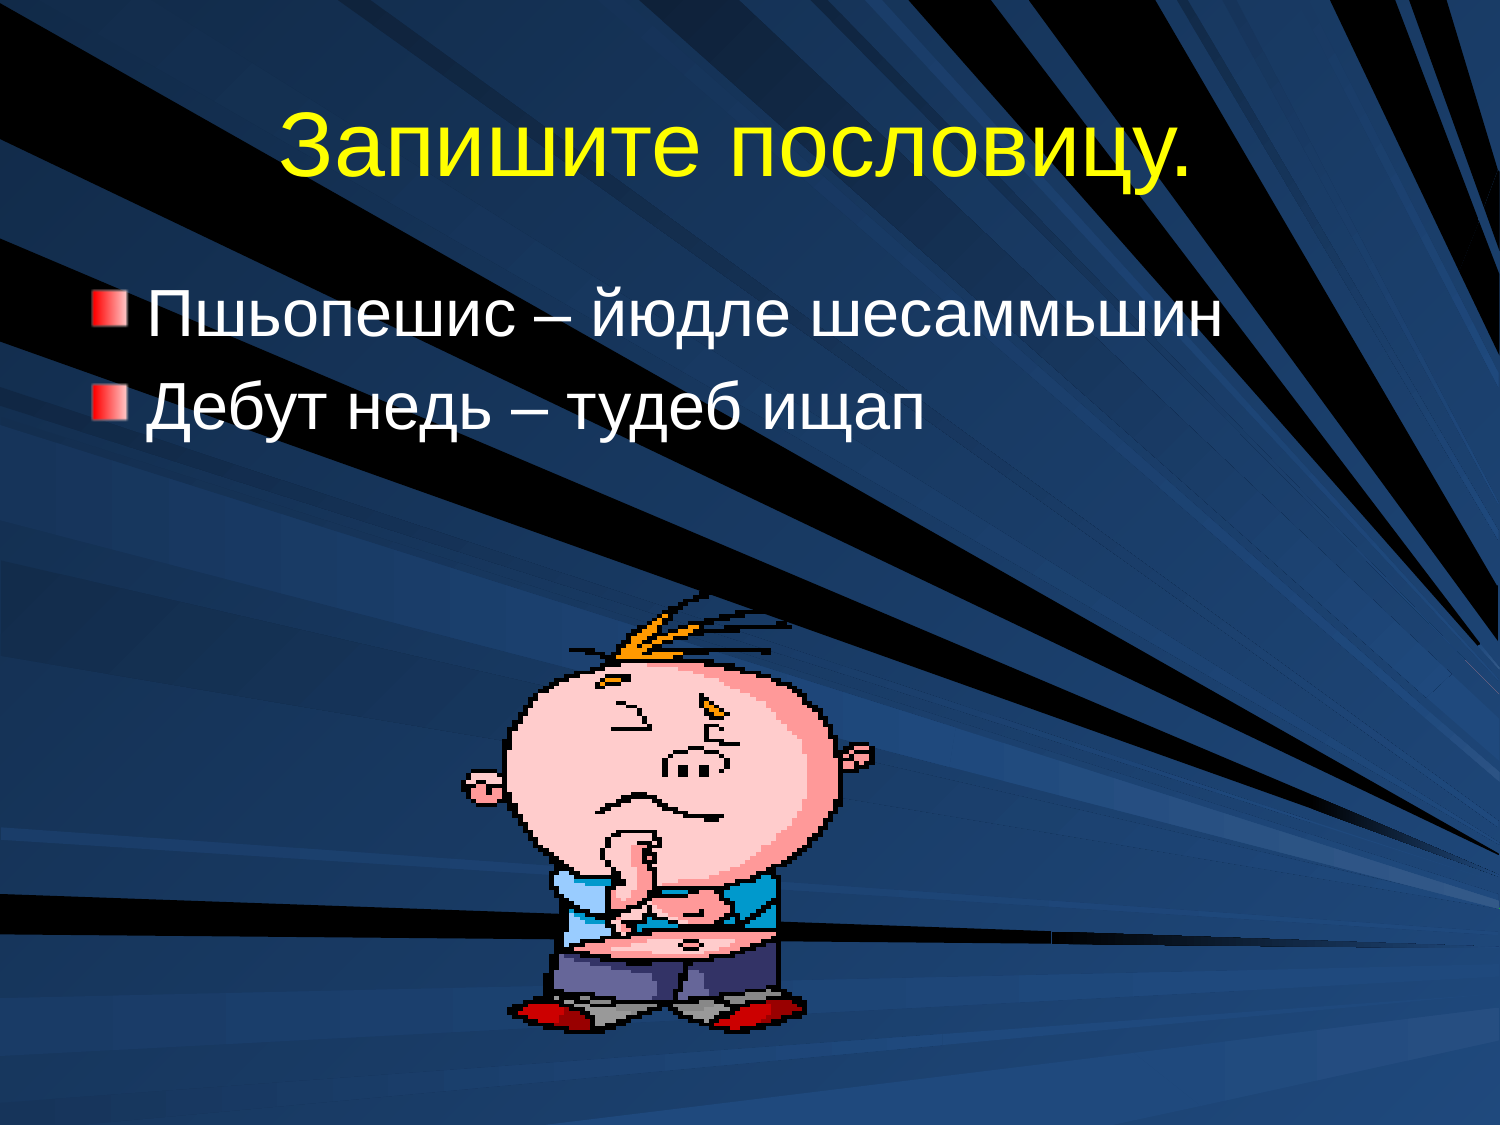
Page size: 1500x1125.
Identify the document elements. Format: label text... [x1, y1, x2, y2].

picture [399, 512, 963, 1043]
picture [90, 288, 132, 331]
list Пшьопешис – йюдле шесаммьшин Дебут недь – тудеб ищап [74, 262, 1426, 1006]
title Запишите пословицу. [74, 45, 1426, 234]
picture [90, 382, 132, 425]
